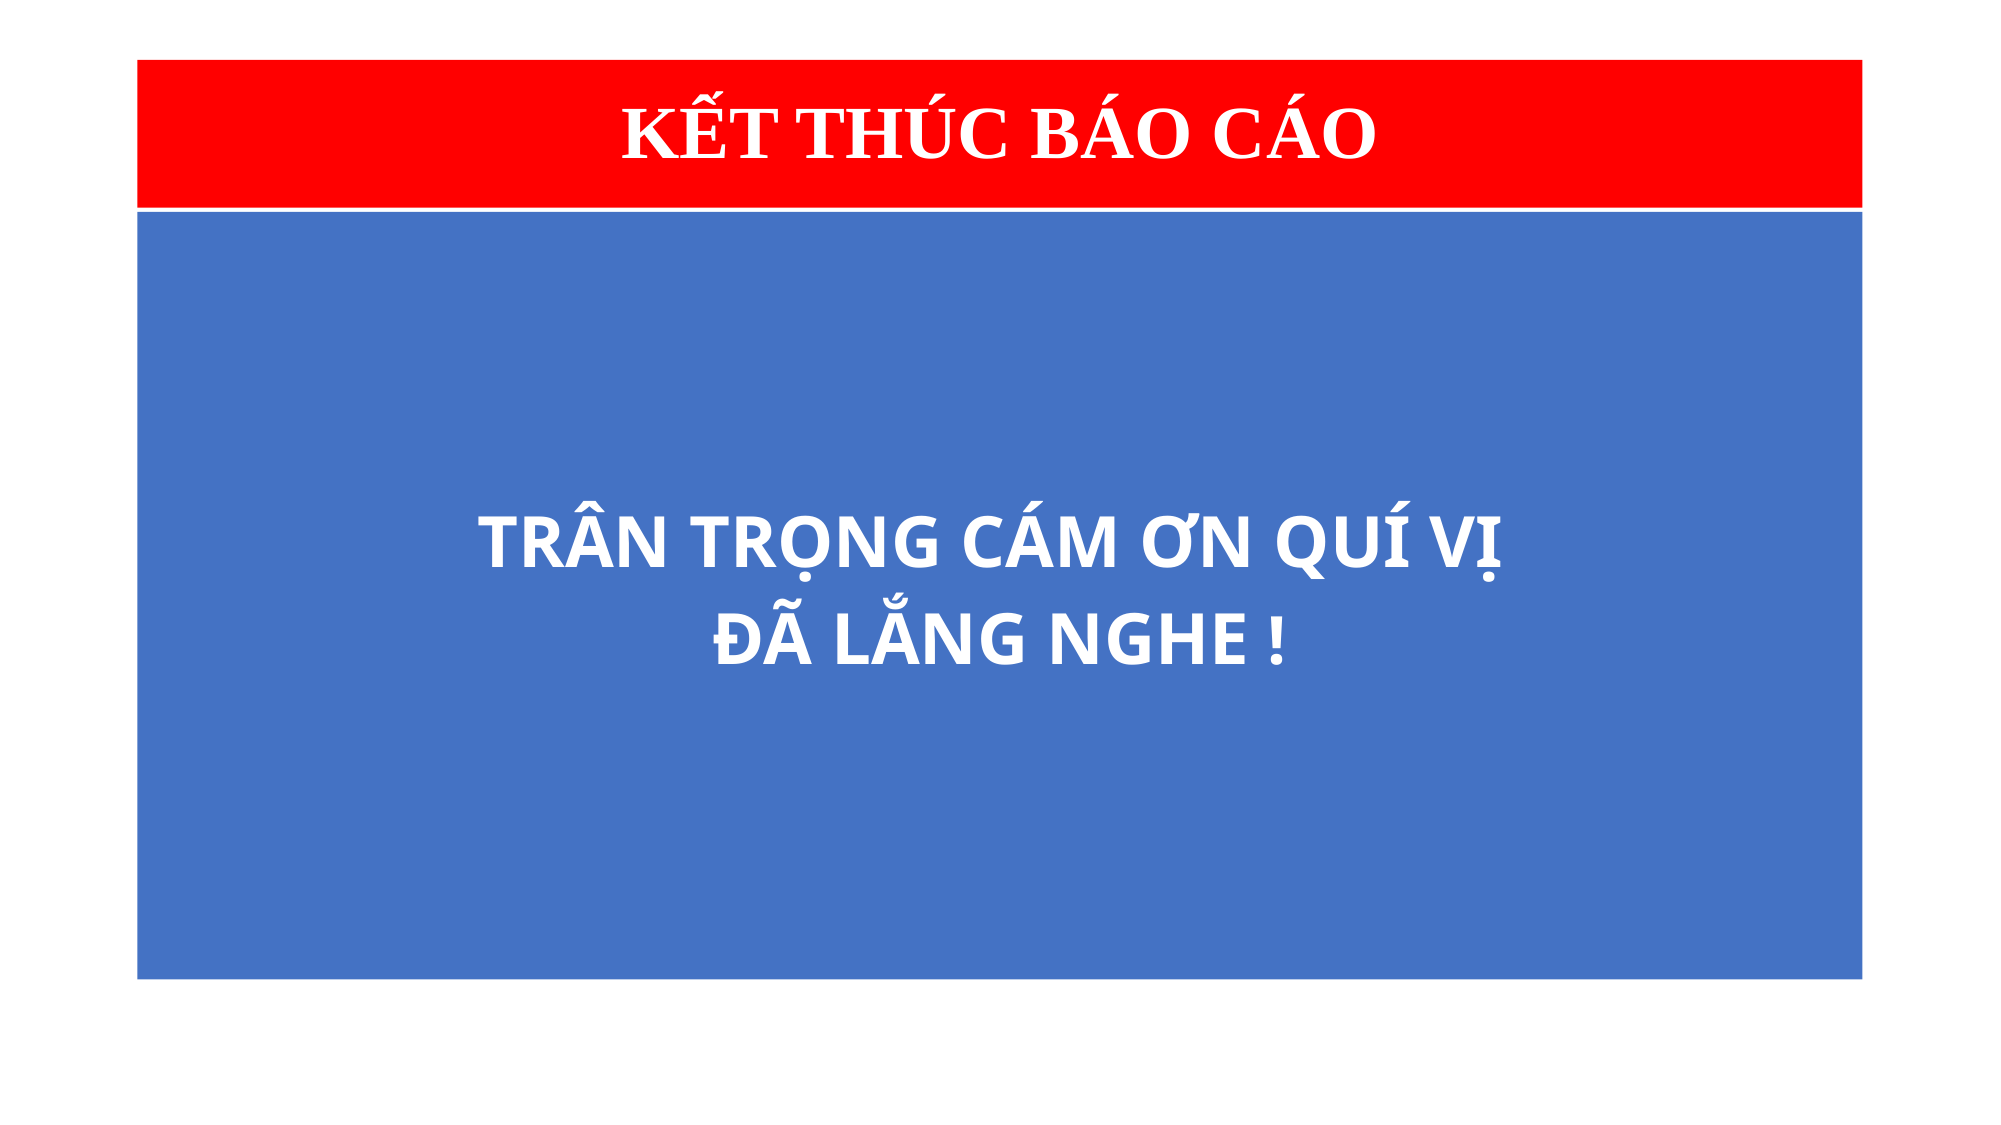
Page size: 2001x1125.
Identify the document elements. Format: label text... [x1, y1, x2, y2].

title KẾT THÚC BÁO CÁO [137, 59, 1863, 208]
list TRÂN TRỌNG CÁM ƠN QUÍ VỊ ĐÃ LẮNG NGHE ! [137, 211, 1863, 980]
